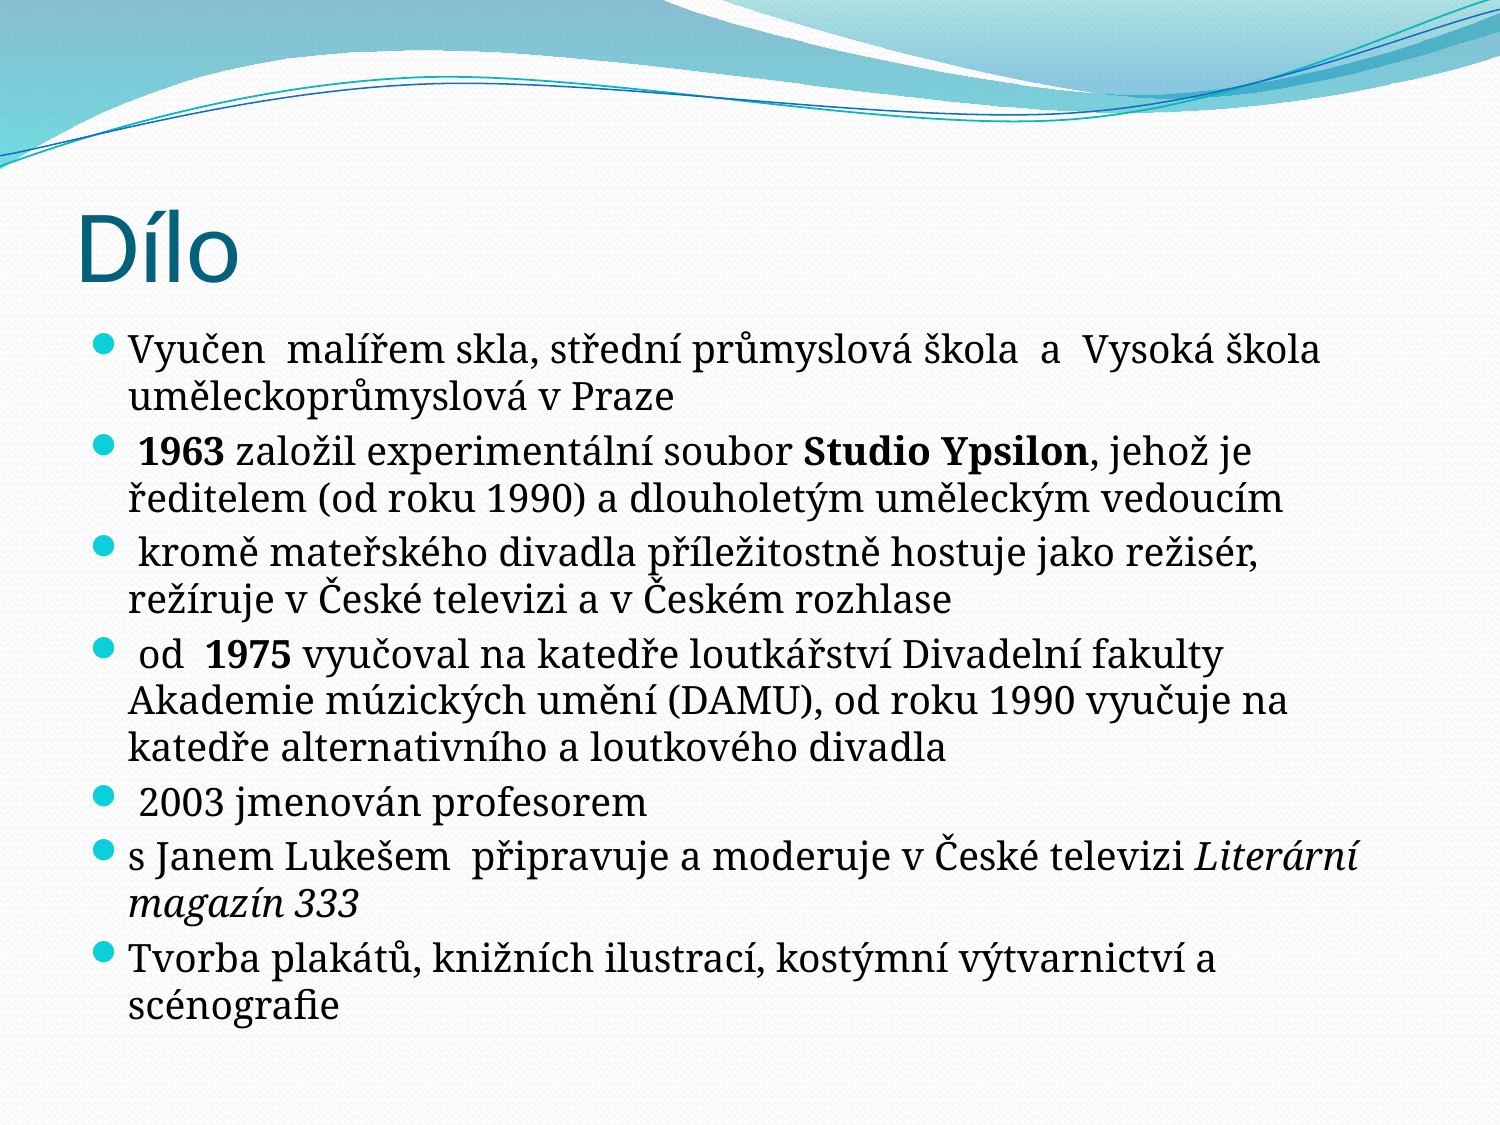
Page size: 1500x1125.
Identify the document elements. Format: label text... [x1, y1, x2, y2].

title Dílo [75, 115, 1425, 303]
list Vyučen malířem skla, střední průmyslová škola a Vysoká škola uměleckoprůmyslová v Praze 1963 založil experimentální soubor Studio Ypsilon, jehož je ředitelem (od roku 1990) a dlouholetým uměleckým vedoucím kromě mateřského divadla příležitostně hostuje jako režisér, režíruje v České televizi a v Českém rozhlase od 1975 vyučoval na katedře loutkářství Divadelní fakulty Akademie múzických umění (DAMU), od roku 1990 vyučuje na katedře alternativního a loutkového divadla 2003 jmenován profesorem s Janem Lukešem připravuje a moderuje v České televizi Literární magazín 333 Tvorba plakátů, knižních ilustrací, kostýmní výtvarnictví a scénografie [75, 317, 1425, 1038]
